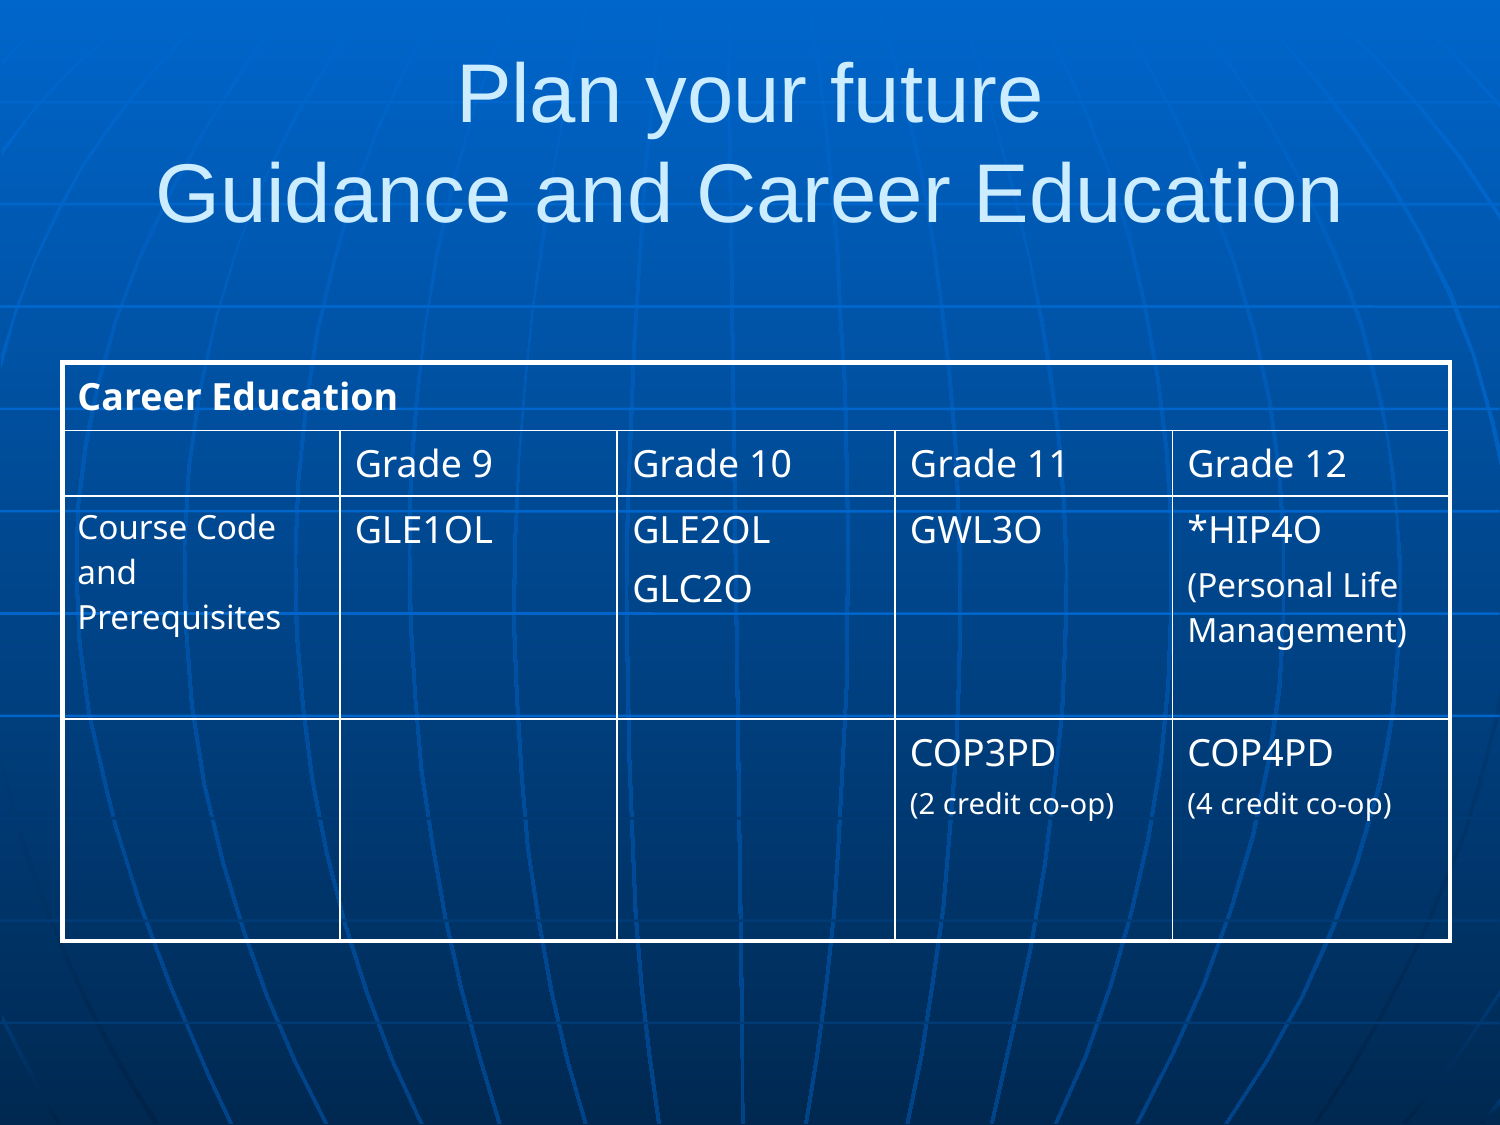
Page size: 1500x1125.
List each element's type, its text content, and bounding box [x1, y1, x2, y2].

table_cell Course Code and Prerequisites [65, 497, 339, 718]
table_cell COP4PD (4 credit co-op) [1173, 720, 1448, 939]
table_cell [65, 720, 339, 939]
table_cell GLE2OL GLC2O [618, 497, 894, 718]
table_cell COP3PD (2 credit co-op) [896, 720, 1172, 939]
table_cell GLE1OL [341, 497, 616, 718]
table_cell Grade 12 [1173, 431, 1448, 495]
table_cell Grade 11 [896, 431, 1172, 495]
table_cell [65, 431, 339, 495]
table_cell GWL3O [896, 497, 1172, 718]
table_cell *HIP4O (Personal Life Management) [1173, 497, 1448, 718]
table_cell [618, 720, 894, 939]
table_header Career Education [65, 365, 1448, 430]
title Plan your future Guidance and Career Education [74, 45, 1426, 233]
table_cell Grade 9 [341, 431, 616, 495]
table_cell Grade 10 [618, 431, 894, 495]
table_cell [341, 720, 616, 939]
